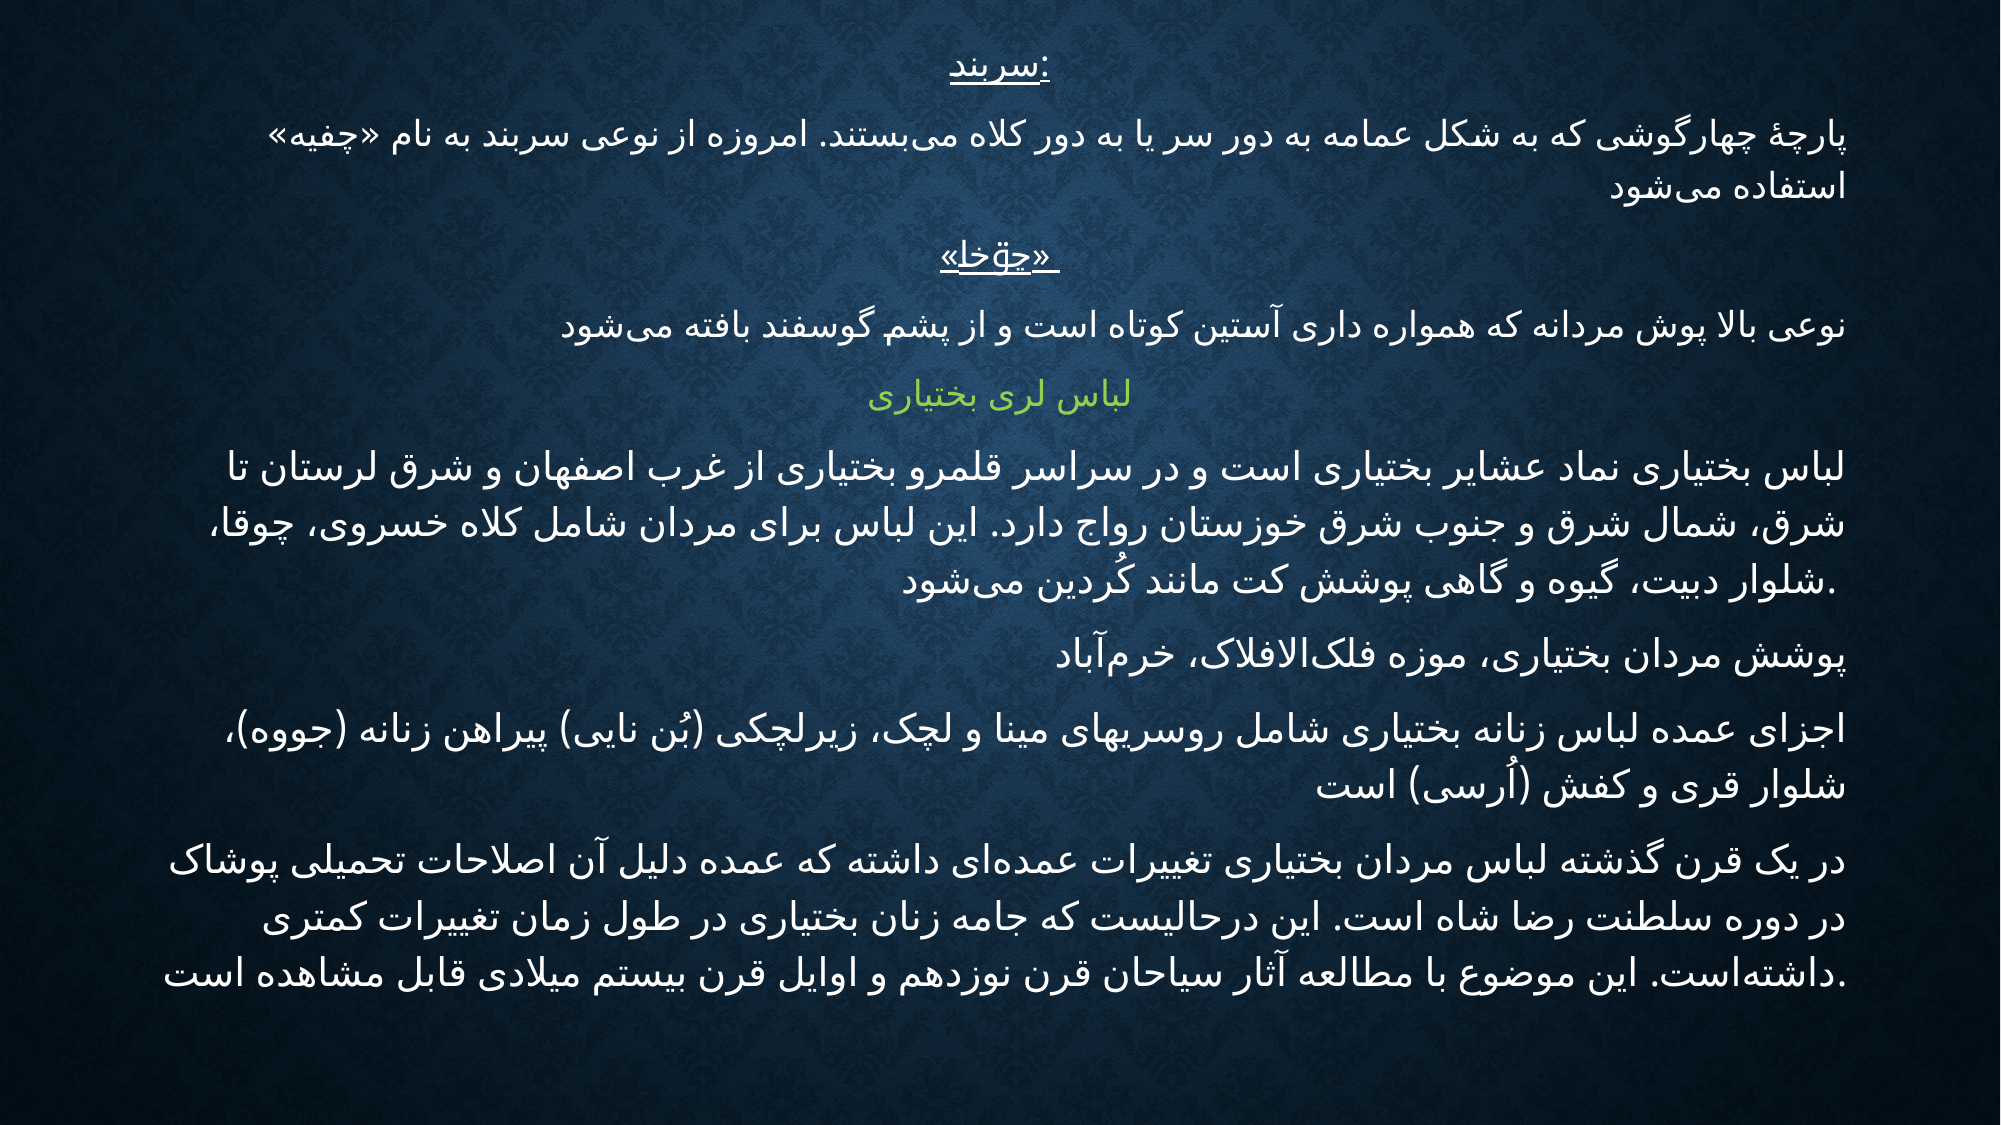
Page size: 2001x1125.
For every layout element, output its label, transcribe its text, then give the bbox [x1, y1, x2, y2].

list سربند: پارچهٔ چهارگوشی که به شکل عمامه به دور سر یا به دور کلاه می‌بستند. امروزه از نوعی سربند به نام «چفیه» استفاده می‌شود «چۊخا» نوعی بالا پوش مردانه که همواره داری آستین کوتاه است و از پشم گوسفند بافته می‌شود لباس لری بختیاری لباس بختیاری نماد عشایر بختیاری است و در سراسر قلمرو بختیاری از غرب اصفهان و شرق لرستان تا شرق، شمال شرق و جنوب شرق خوزستان رواج دارد. این لباس برای مردان شامل کلاه خسروی، چوقا، شلوار دبیت، گیوه و گاهی پوشش کت مانند کُردین می‌شود. پوشش مردان بختیاری، موزه فلک‌الافلاک، خرم‌آباد اجزای عمده لباس زنانه بختیاری شامل روسریهای مینا و لچک، زیرلچکی (بُن نایی) پیراهن زنانه (جووه)، شلوار قری و کفش (اُرسی) است در یک قرن گذشته لباس مردان بختیاری تغییرات عمده‌ای داشته که عمده دلیل آن اصلاحات تحمیلی پوشاک در دوره سلطنت رضا شاه است. این درحالیست که جامه زنان بختیاری در طول زمان تغییرات کمتری داشته‌است. این موضوع با مطالعه آثار سیاحان قرن نوزدهم و اوایل قرن بیستم میلادی قابل مشاهده است. [137, 24, 1863, 1014]
